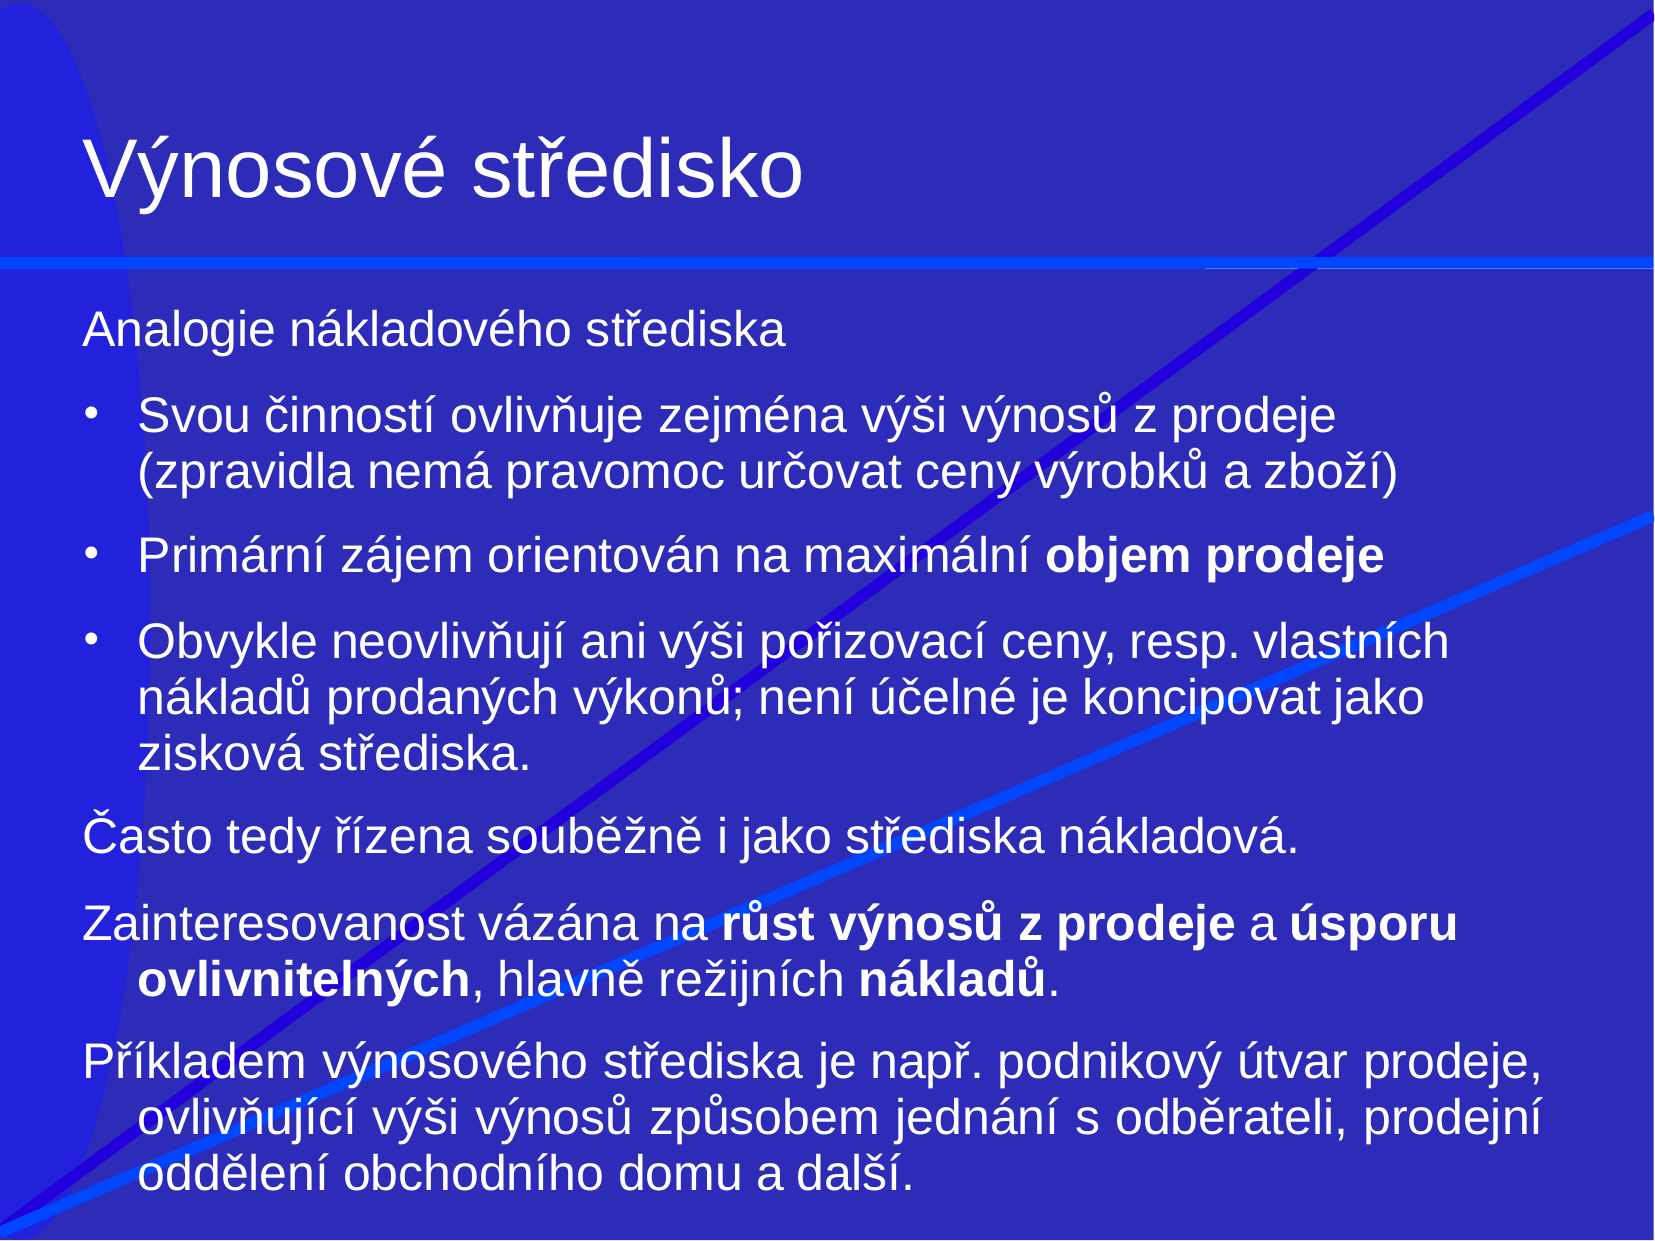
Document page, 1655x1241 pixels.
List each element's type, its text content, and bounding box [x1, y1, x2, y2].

title Výnosové středisko [80, 64, 1574, 321]
text_box Analogie nákladového střediska Svou činností ovlivňuje zejména výši výnosů z prodeje (zpravidla nemá pravomoc určovat ceny výrobků a zboží) Primární zájem orientován na maximální objem prodeje Obvykle neovlivňují ani výši pořizovací ceny, resp. vlastních nákladů prodaných výkonů; není účelné je koncipovat jako zisková střediska. Často tedy řízena souběžně i jako střediska nákladová. Zainteresovanost vázána na růst výnosů z prodeje a úsporu ovlivnitelných, hlavně režijních nákladů. Příkladem výnosového střediska je např. podnikový útvar prodeje, ovlivňující výši výnosů způsobem jednání s odběrateli, prodejní oddělení obchodního domu a další. [80, 296, 1545, 1202]
